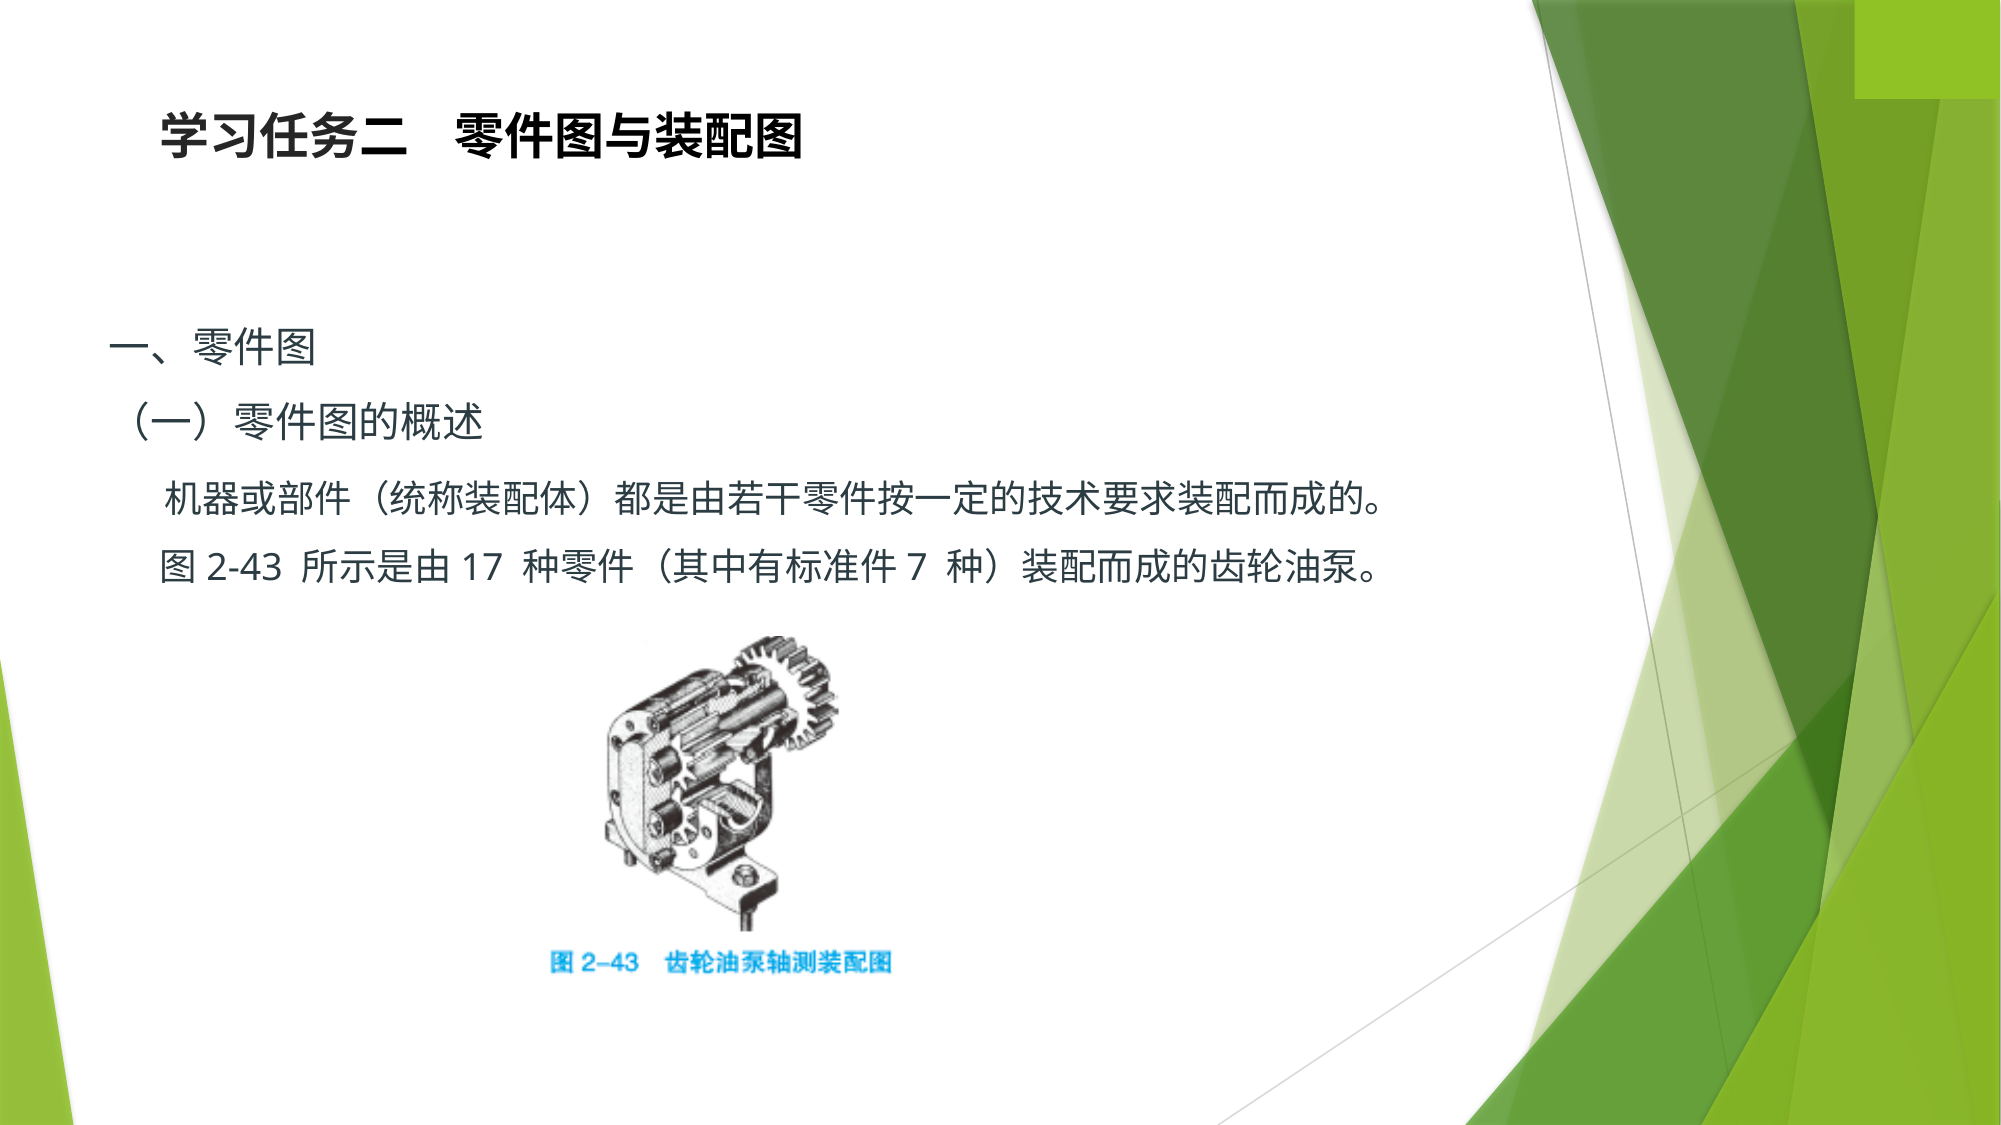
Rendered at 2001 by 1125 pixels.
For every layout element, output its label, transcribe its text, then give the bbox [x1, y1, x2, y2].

picture [513, 635, 910, 987]
text_box [1853, 0, 2000, 100]
text_box 学习任务二 零件图与装配图 [144, 85, 1856, 216]
text_box 一、零件图 （一）零件图的概述 机器或部件（统称装配体）都是由若干零件按一定的技术要求装配而成的。 图2-43 所示是由17 种零件（其中有标准件7 种）装配而成的齿轮油泵。 [93, 288, 1798, 596]
